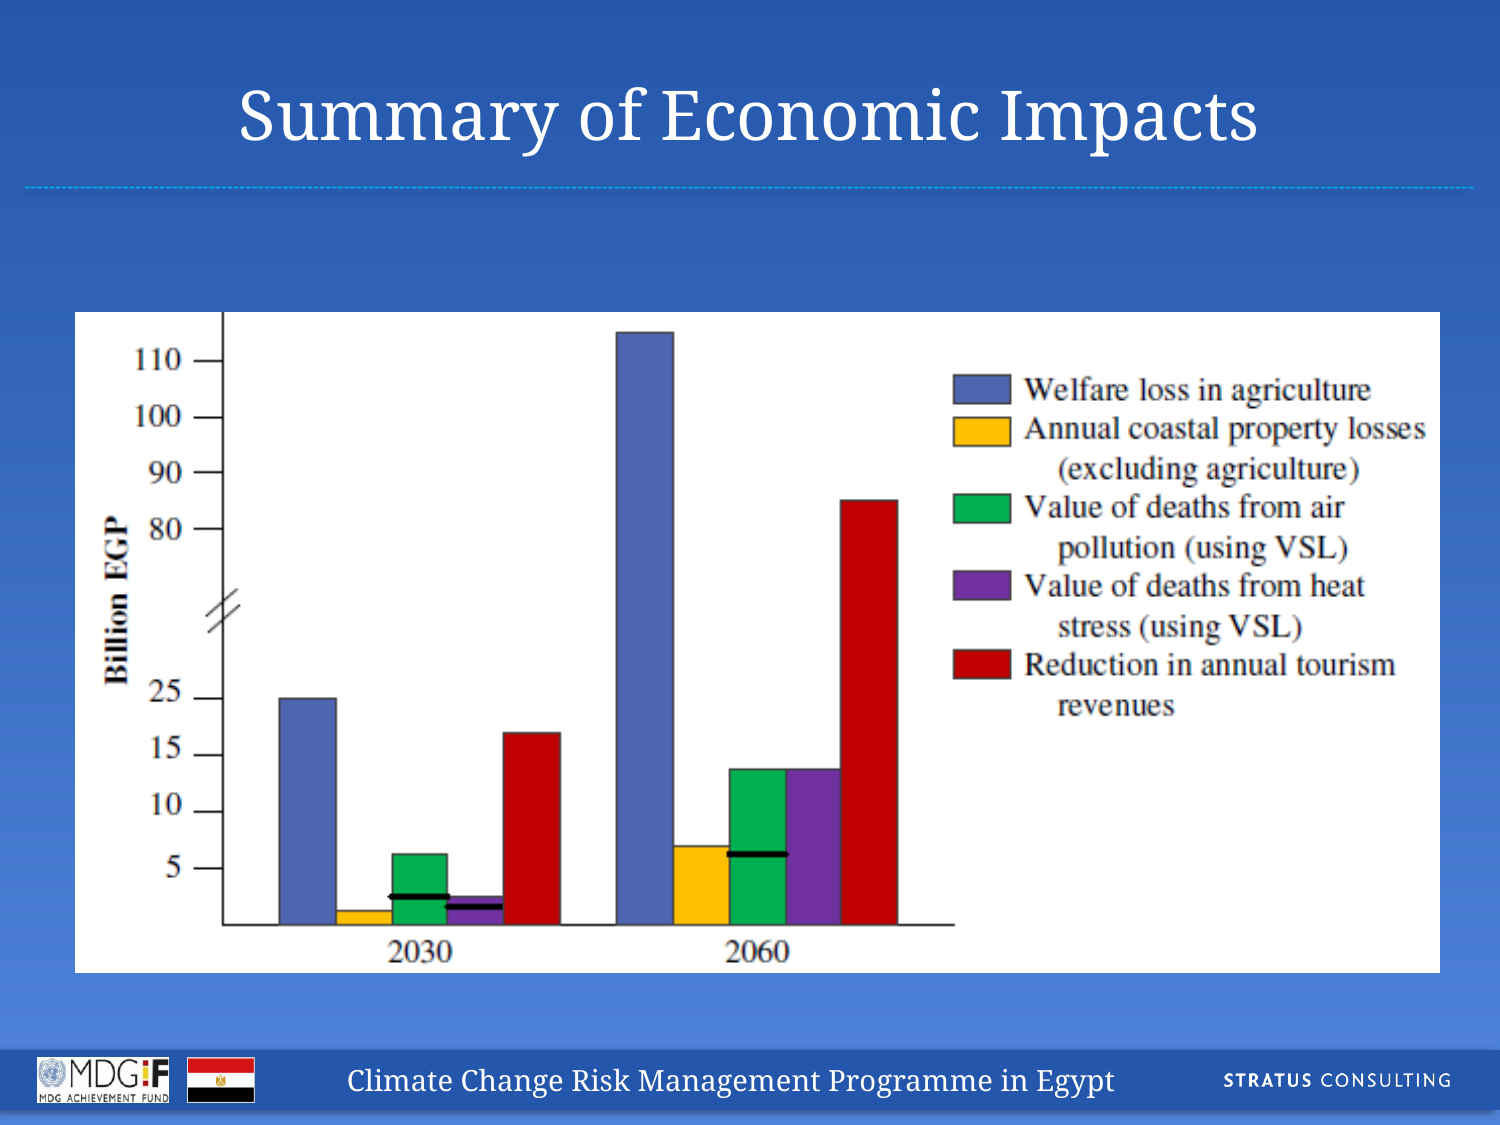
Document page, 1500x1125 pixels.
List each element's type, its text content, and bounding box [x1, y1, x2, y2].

picture [187, 1057, 255, 1103]
picture [1224, 1073, 1450, 1087]
picture [37, 1057, 169, 1103]
picture [74, 312, 1440, 973]
title Summary of Economic Impacts [49, 37, 1450, 162]
